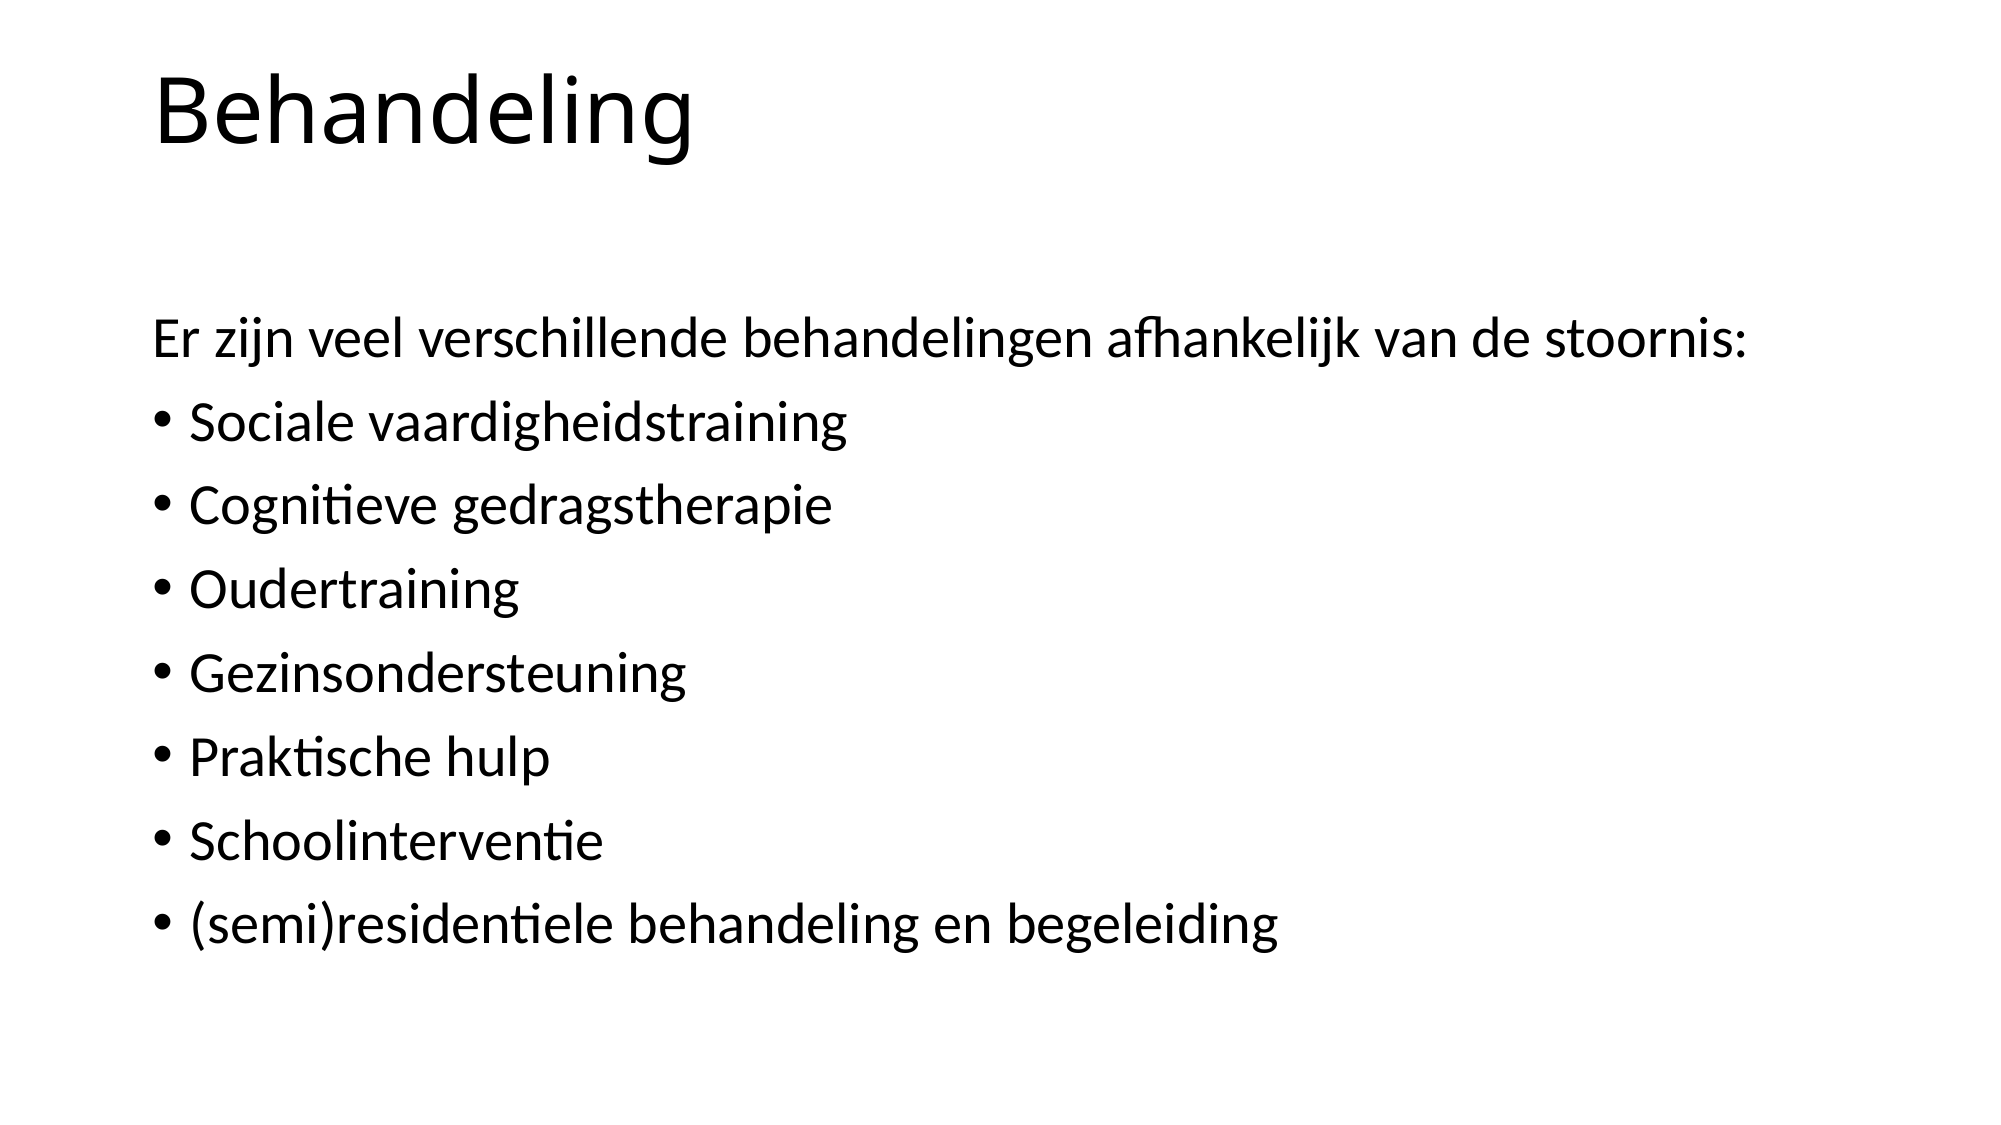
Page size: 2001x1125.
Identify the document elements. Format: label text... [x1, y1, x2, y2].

list Er zijn veel verschillende behandelingen afhankelijk van de stoornis: Sociale vaardigheidstraining Cognitieve gedragstherapie Oudertraining Gezinsondersteuning Praktische hulp Schoolinterventie (semi)residentiele behandeling en begeleiding [137, 299, 1863, 1014]
title Behandeling [137, 59, 1863, 278]
